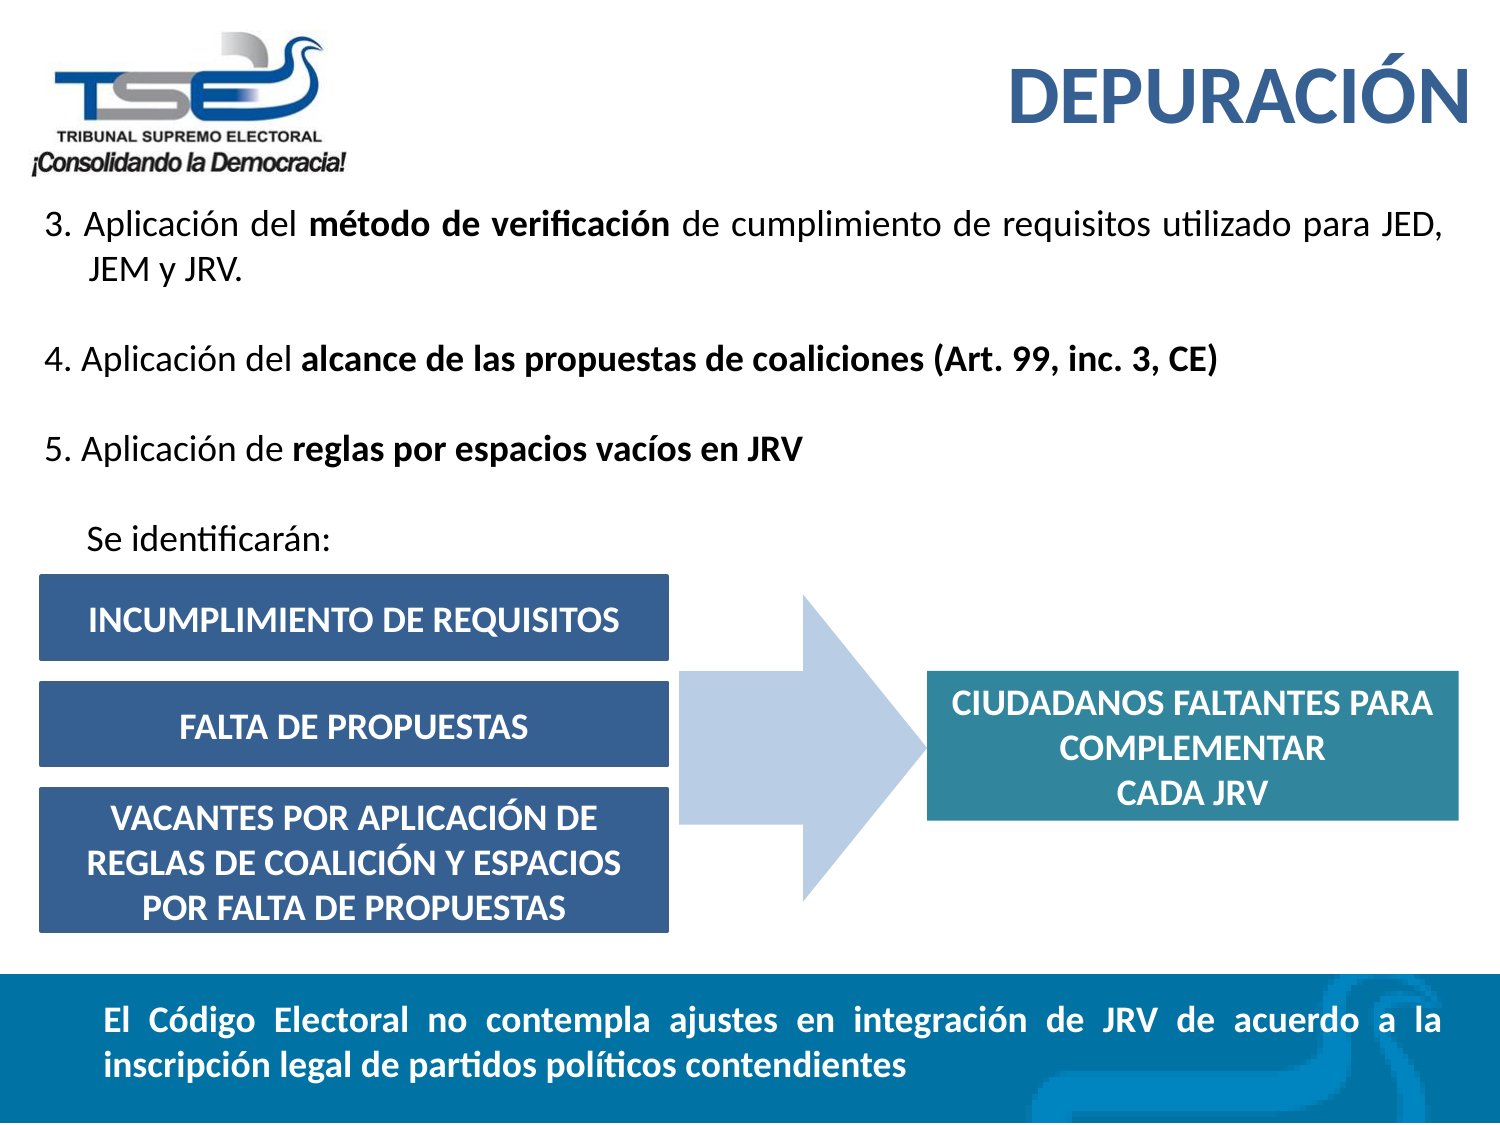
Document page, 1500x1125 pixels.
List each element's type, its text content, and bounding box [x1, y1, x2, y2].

picture [524, 1059, 535, 1077]
picture [732, 1009, 743, 1032]
picture [856, 1014, 860, 1031]
picture [700, 1014, 714, 1032]
picture [207, 1059, 219, 1077]
picture [1270, 1014, 1285, 1032]
picture [815, 1059, 819, 1076]
picture [567, 1059, 584, 1077]
picture [1198, 1014, 1213, 1032]
picture [896, 1014, 912, 1032]
picture [504, 1059, 520, 1077]
picture [150, 1008, 167, 1032]
picture [106, 1008, 120, 1031]
picture [843, 1059, 858, 1076]
picture [170, 1014, 187, 1032]
text_box DEPURACIÓN [430, 32, 1487, 148]
picture [503, 1014, 520, 1032]
picture [687, 1059, 699, 1077]
picture [524, 1014, 539, 1031]
picture [430, 1059, 444, 1077]
picture [254, 1059, 268, 1076]
text_box [676, 592, 929, 904]
picture [883, 1009, 894, 1032]
picture [1178, 1006, 1194, 1032]
picture [628, 1059, 640, 1077]
picture [322, 1014, 334, 1032]
picture [755, 1059, 770, 1077]
picture [237, 1014, 254, 1032]
picture [449, 1014, 466, 1032]
picture [219, 1014, 234, 1038]
picture [179, 1059, 183, 1076]
picture [606, 1014, 622, 1037]
picture [1048, 1006, 1063, 1032]
picture [643, 1059, 660, 1077]
picture [149, 1059, 161, 1077]
picture [290, 1059, 305, 1077]
picture [894, 1059, 905, 1077]
picture [1309, 1014, 1318, 1031]
picture [487, 1014, 500, 1032]
picture [576, 1014, 601, 1031]
text_box 3. Aplicación del método de verificación de cumplimiento de requisitos utilizado para JED, JEM y JRV. 4. Aplicación del alcance de las propuestas de coaliciones (Art. 99, inc. 3, CE) 5. Aplicación de reglas por espacios vacíos en JRV Se identificarán: [29, 191, 1459, 567]
picture [823, 1059, 838, 1077]
picture [664, 1059, 675, 1077]
picture [765, 1014, 776, 1032]
picture [605, 1054, 623, 1077]
picture [1010, 1014, 1025, 1031]
picture [232, 1059, 249, 1077]
picture [1341, 1014, 1358, 1032]
picture [411, 1059, 427, 1082]
picture [337, 1009, 347, 1032]
picture [934, 1014, 943, 1031]
picture [1236, 1014, 1250, 1032]
picture [363, 1051, 378, 1077]
picture [1137, 1008, 1157, 1031]
picture [327, 1059, 341, 1077]
picture [1380, 1014, 1394, 1032]
picture [276, 1008, 290, 1031]
picture [384, 1014, 398, 1032]
picture [861, 1054, 871, 1077]
picture [818, 1014, 833, 1031]
picture [703, 1059, 719, 1077]
picture [865, 1014, 880, 1031]
picture [115, 1059, 130, 1076]
picture [224, 1059, 228, 1076]
picture [634, 1014, 648, 1032]
text_box VACANTES POR APLICACIÓN DE REGLAS DE COALICIÓN Y ESPACIOS POR FALTA DE PROPUESTAS [39, 787, 669, 933]
picture [191, 1006, 206, 1032]
picture [719, 1014, 730, 1032]
picture [798, 1014, 813, 1032]
picture [351, 1014, 367, 1032]
picture [946, 1014, 960, 1032]
picture [548, 1059, 564, 1082]
picture [134, 1059, 146, 1077]
picture [687, 1014, 694, 1038]
picture [29, 30, 349, 179]
picture [1426, 1014, 1440, 1032]
picture [1067, 1014, 1083, 1032]
picture [588, 1051, 592, 1076]
picture [430, 1014, 445, 1031]
picture [1254, 1014, 1266, 1032]
picture [1417, 1006, 1421, 1031]
picture [282, 1051, 286, 1076]
picture [124, 1006, 128, 1031]
picture [724, 1059, 739, 1076]
picture [1321, 1006, 1337, 1032]
picture [1118, 1008, 1134, 1031]
picture [775, 1059, 790, 1076]
text_box CIUDADANOS FALTANTES PARA COMPLEMENTAR CADA JRV [927, 670, 1459, 821]
picture [166, 1059, 175, 1076]
picture [915, 1014, 930, 1038]
text_box INCUMPLIMIENTO DE REQUISITOS [39, 574, 669, 661]
picture [1104, 1008, 1113, 1032]
picture [746, 1014, 761, 1032]
picture [188, 1059, 204, 1082]
picture [106, 1059, 110, 1076]
picture [309, 1059, 324, 1083]
picture [542, 1009, 552, 1032]
picture [449, 1054, 479, 1077]
picture [794, 1051, 810, 1077]
picture [484, 1051, 499, 1077]
picture [874, 1059, 890, 1077]
picture [303, 1014, 318, 1032]
picture [372, 1014, 381, 1031]
picture [964, 1014, 976, 1032]
text_box FALTA DE PROPUESTAS [39, 681, 669, 767]
picture [383, 1059, 398, 1077]
picture [1290, 1014, 1305, 1032]
picture [741, 1054, 752, 1077]
picture [989, 1014, 1006, 1032]
picture [671, 1014, 685, 1032]
picture [555, 1014, 571, 1032]
